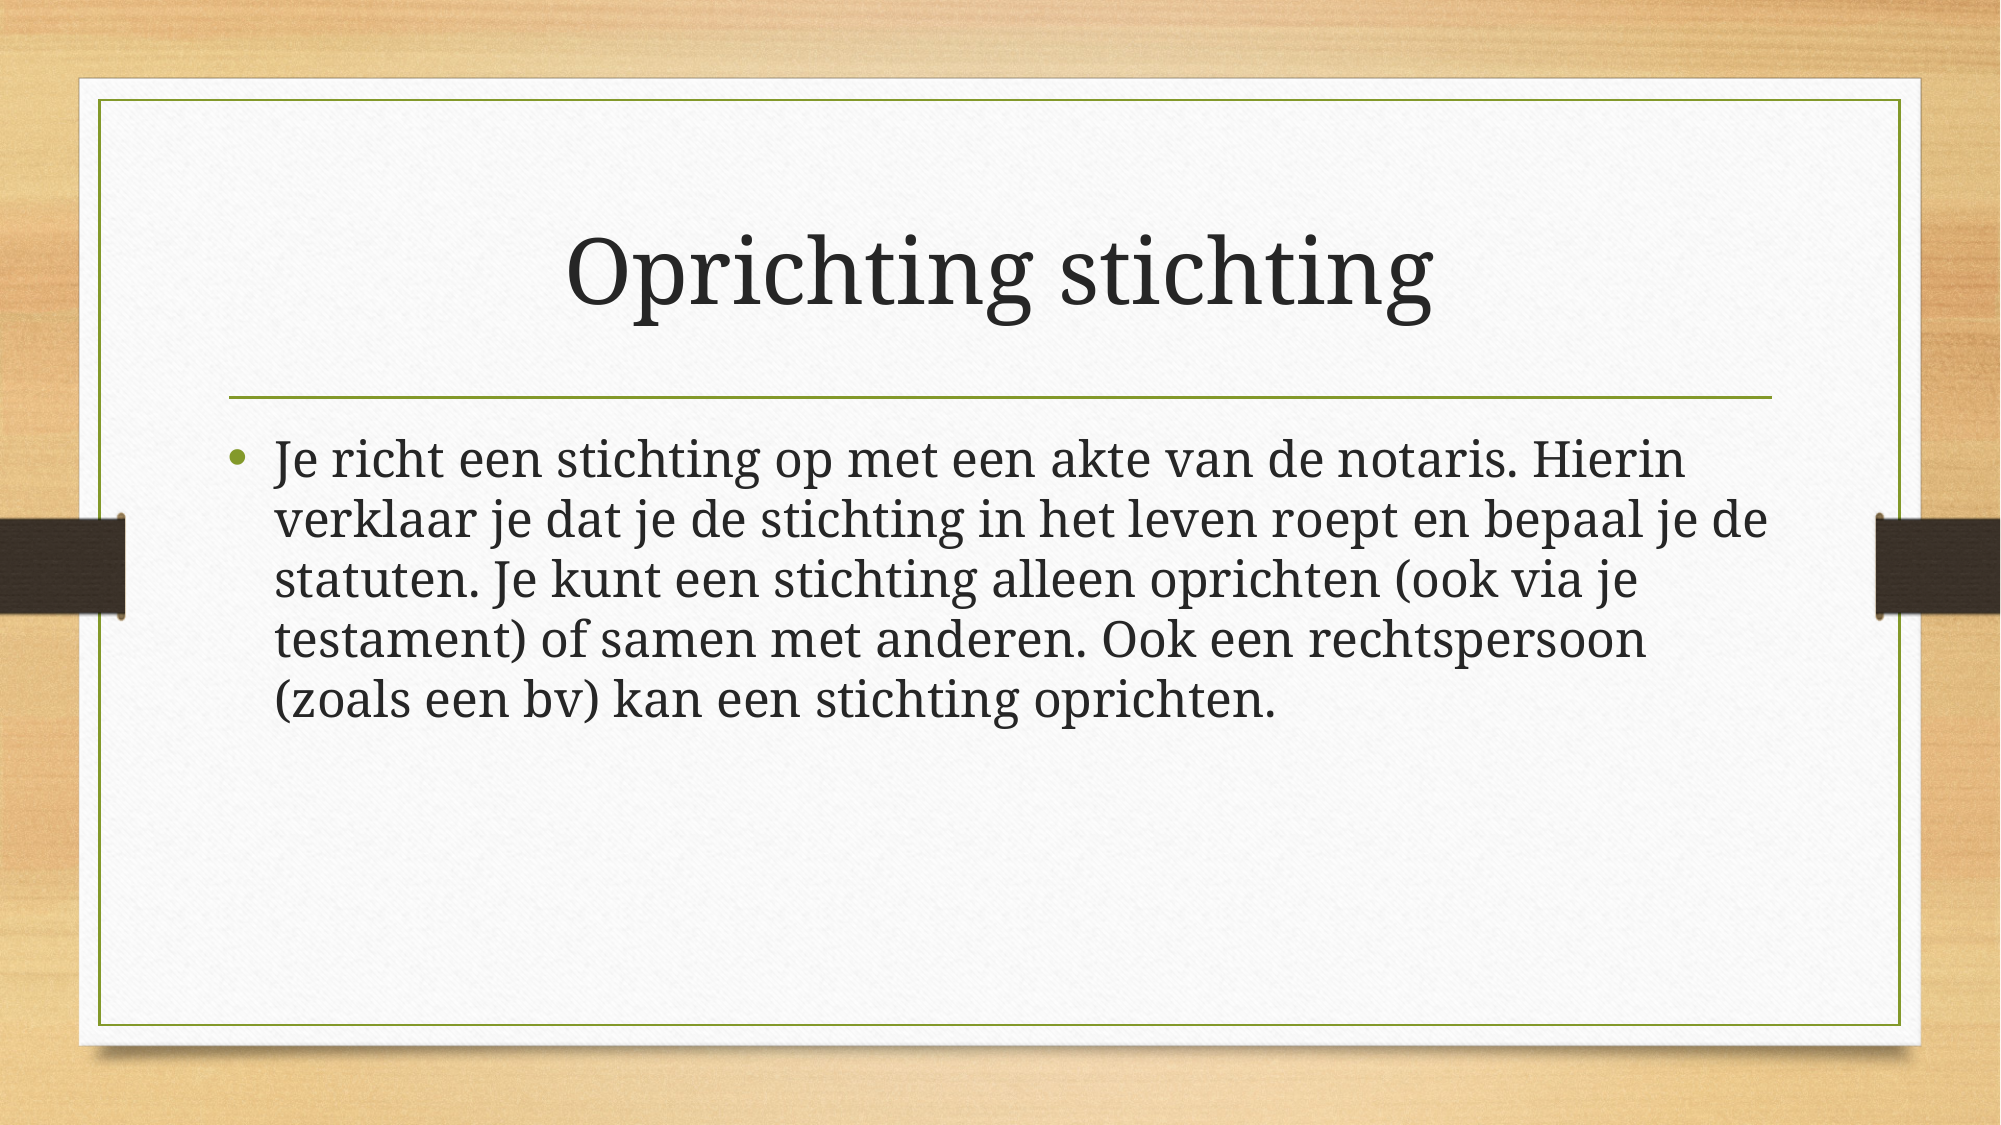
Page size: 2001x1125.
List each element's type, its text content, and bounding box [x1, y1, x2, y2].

list Je richt een stichting op met een akte van de notaris. Hierin verklaar je dat je de stichting in het leven roept en bepaal je de statuten. Je kunt een stichting alleen oprichten (ook via je testament) of samen met anderen. Ook een rechtspersoon (zoals een bv) kan een stichting oprichten. [212, 419, 1788, 1053]
picture [0, 0, 2001, 1125]
title Oprichting stichting [212, 161, 1788, 375]
